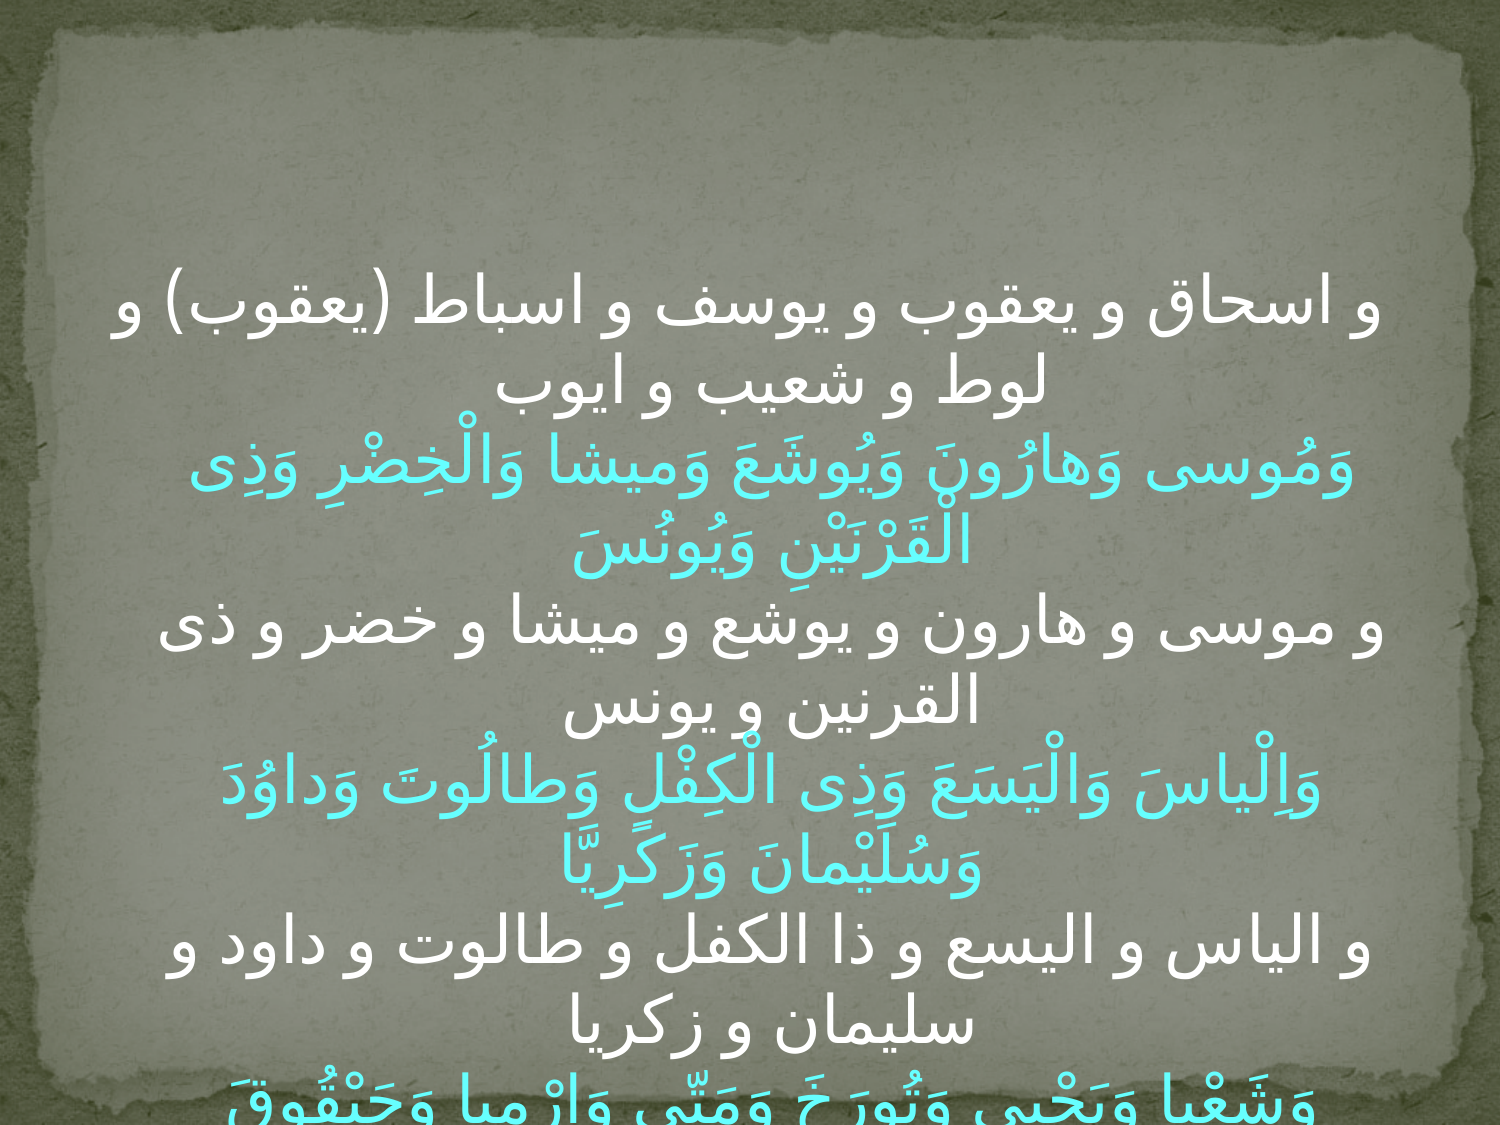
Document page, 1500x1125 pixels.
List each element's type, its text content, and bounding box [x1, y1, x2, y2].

list و اسحاق و یعقوب و یوسف و اسباط (یعقوب) و لوط و شعیب و ایوب‏ وَمُوسى‏ وَهارُونَ وَیُوشَعَ وَمیشا وَالْخِضْرِ وَذِى الْقَرْنَیْنِ وَیُونُسَ و موسى و هارون و یوشع و میشا و خضر و ذى القرنین و یونس‏ وَاِلْیاسَ وَالْیَسَعَ وَذِى الْکِفْلِ وَطالُوتَ وَداوُدَ وَسُلَیْمانَ وَزَکَرِیَّا و الیاس و الیسع و ذا الکفل و طالوت و داود و سلیمان و زکریا وَشَعْیا وَیَحْیى‏ وَتُورَخَ وَمَتّى‏ وَاِرْمِیا وَحَیْقُوقَ وَدانِیالَ وَعُزَیْرٍ [75, 249, 1425, 1000]
